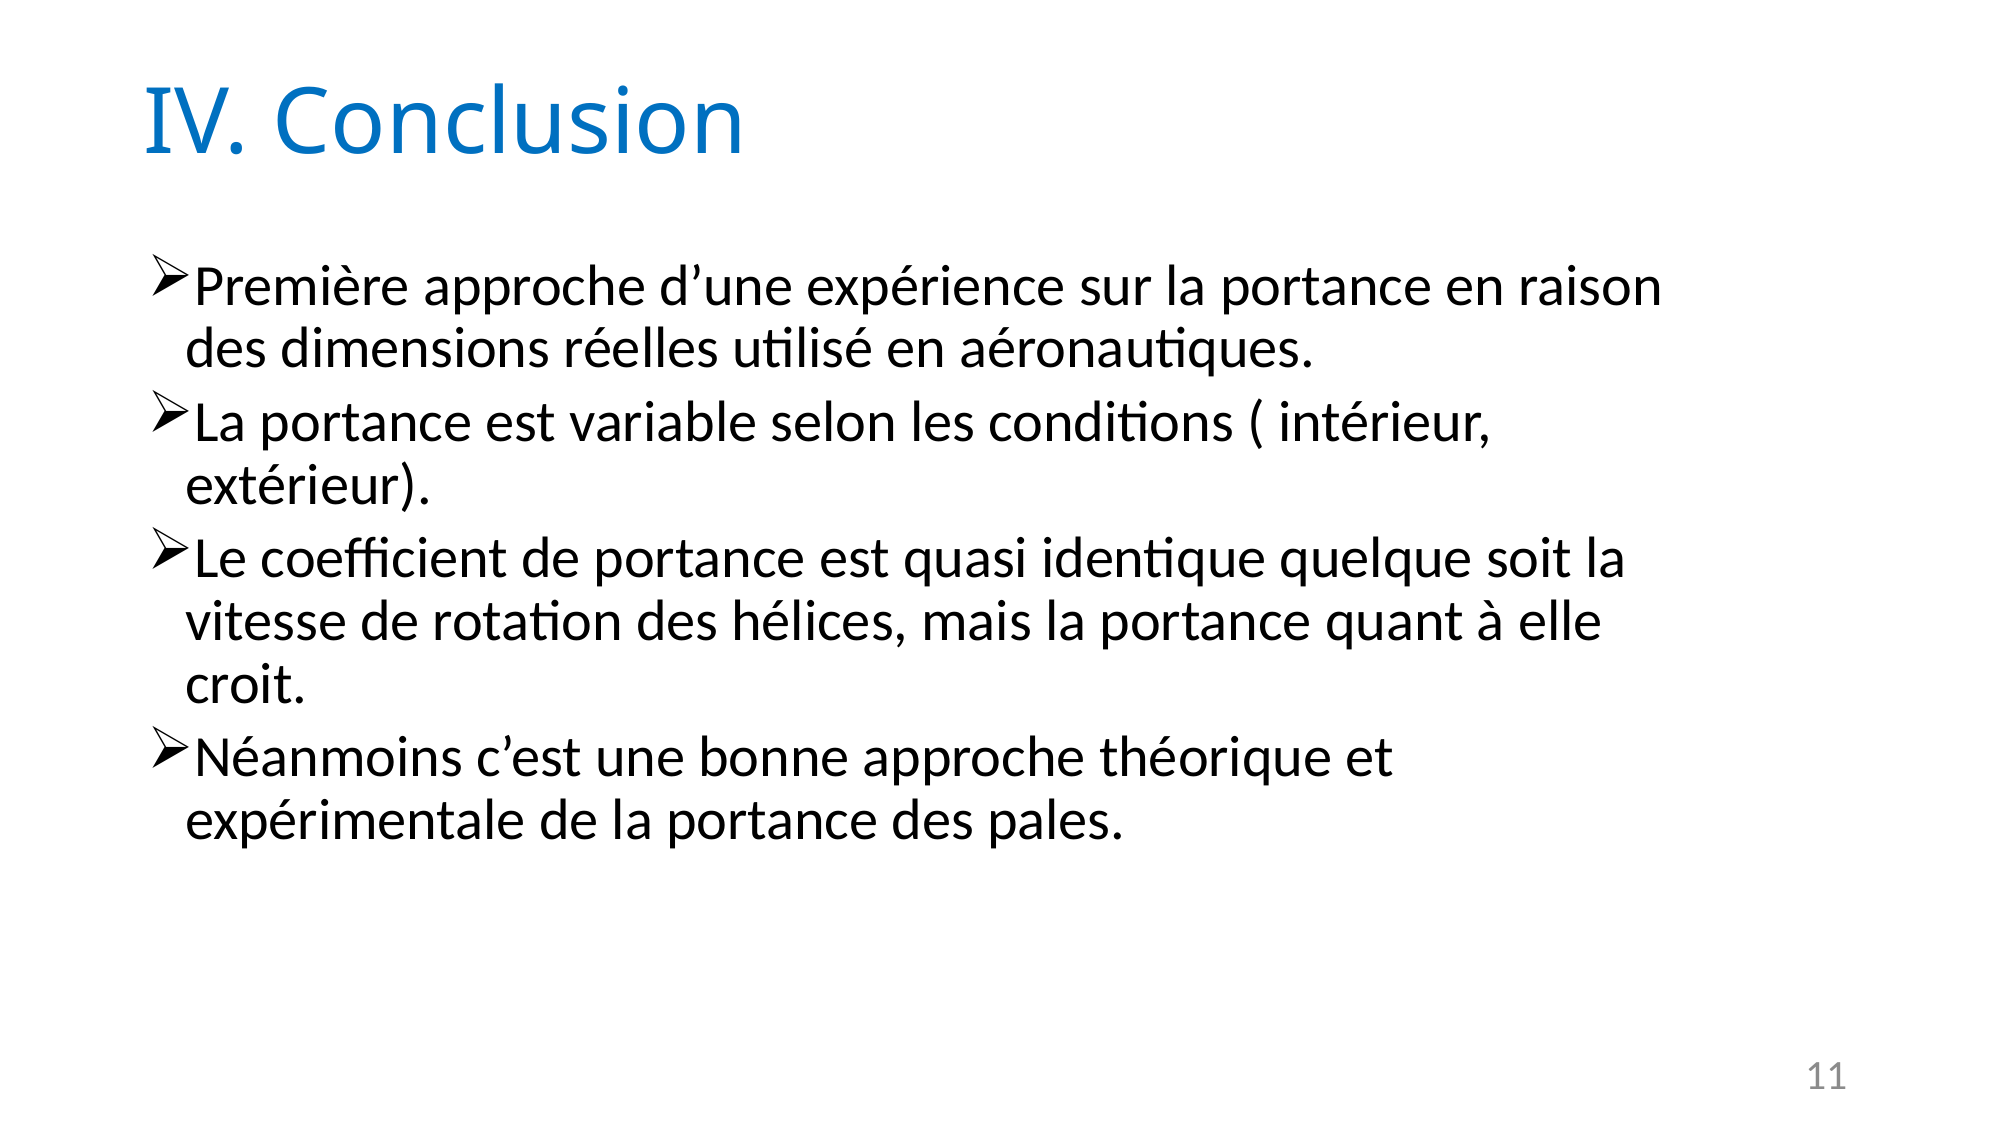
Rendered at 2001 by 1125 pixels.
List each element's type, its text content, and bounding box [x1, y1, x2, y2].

title IV. Conclusion [128, 0, 1529, 247]
slide_number 11 [1412, 1042, 1863, 1103]
list Première approche d’une expérience sur la portance en raison des dimensions réelles utilisé en aéronautiques. La portance est variable selon les conditions ( intérieur, extérieur). Le coefficient de portance est quasi identique quelque soit la vitesse de rotation des hélices, mais la portance quant à elle croit. Néanmoins c’est une bonne approche théorique et expérimentale de la portance des pales. [57, 247, 1699, 936]
